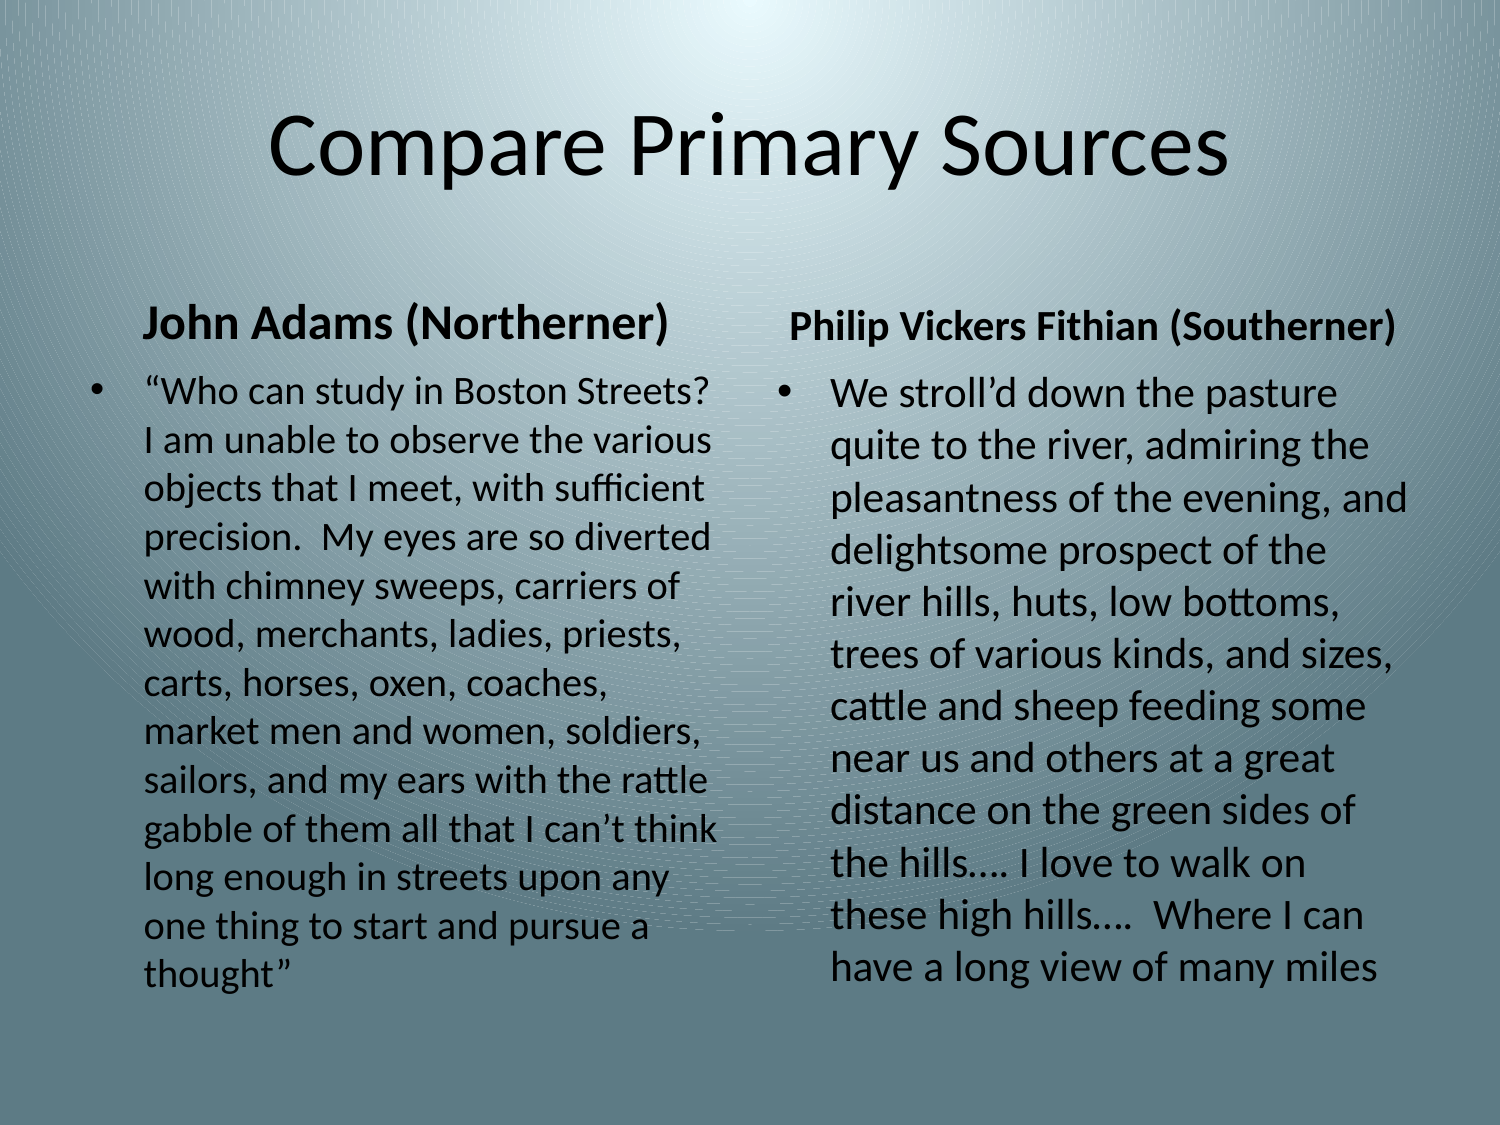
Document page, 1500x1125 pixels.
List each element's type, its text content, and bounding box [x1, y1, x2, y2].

list “Who can study in Boston Streets? I am unable to observe the various objects that I meet, with sufficient precision. My eyes are so diverted with chimney sweeps, carriers of wood, merchants, ladies, priests, carts, horses, oxen, coaches, market men and women, soldiers, sailors, and my ears with the rattle gabble of them all that I can’t think long enough in streets upon any one thing to start and pursue a thought” [75, 356, 738, 1005]
list Philip Vickers Fithian (Southerner) [761, 251, 1425, 356]
list John Adams (Northerner) [75, 251, 738, 356]
title Compare Primary Sources [75, 45, 1425, 233]
list We stroll’d down the pasture quite to the river, admiring the pleasantness of the evening, and delightsome prospect of the river hills, huts, low bottoms, trees of various kinds, and sizes, cattle and sheep feeding some near us and others at a great distance on the green sides of the hills…. I love to walk on these high hills…. Where I can have a long view of many miles [761, 356, 1425, 1005]
